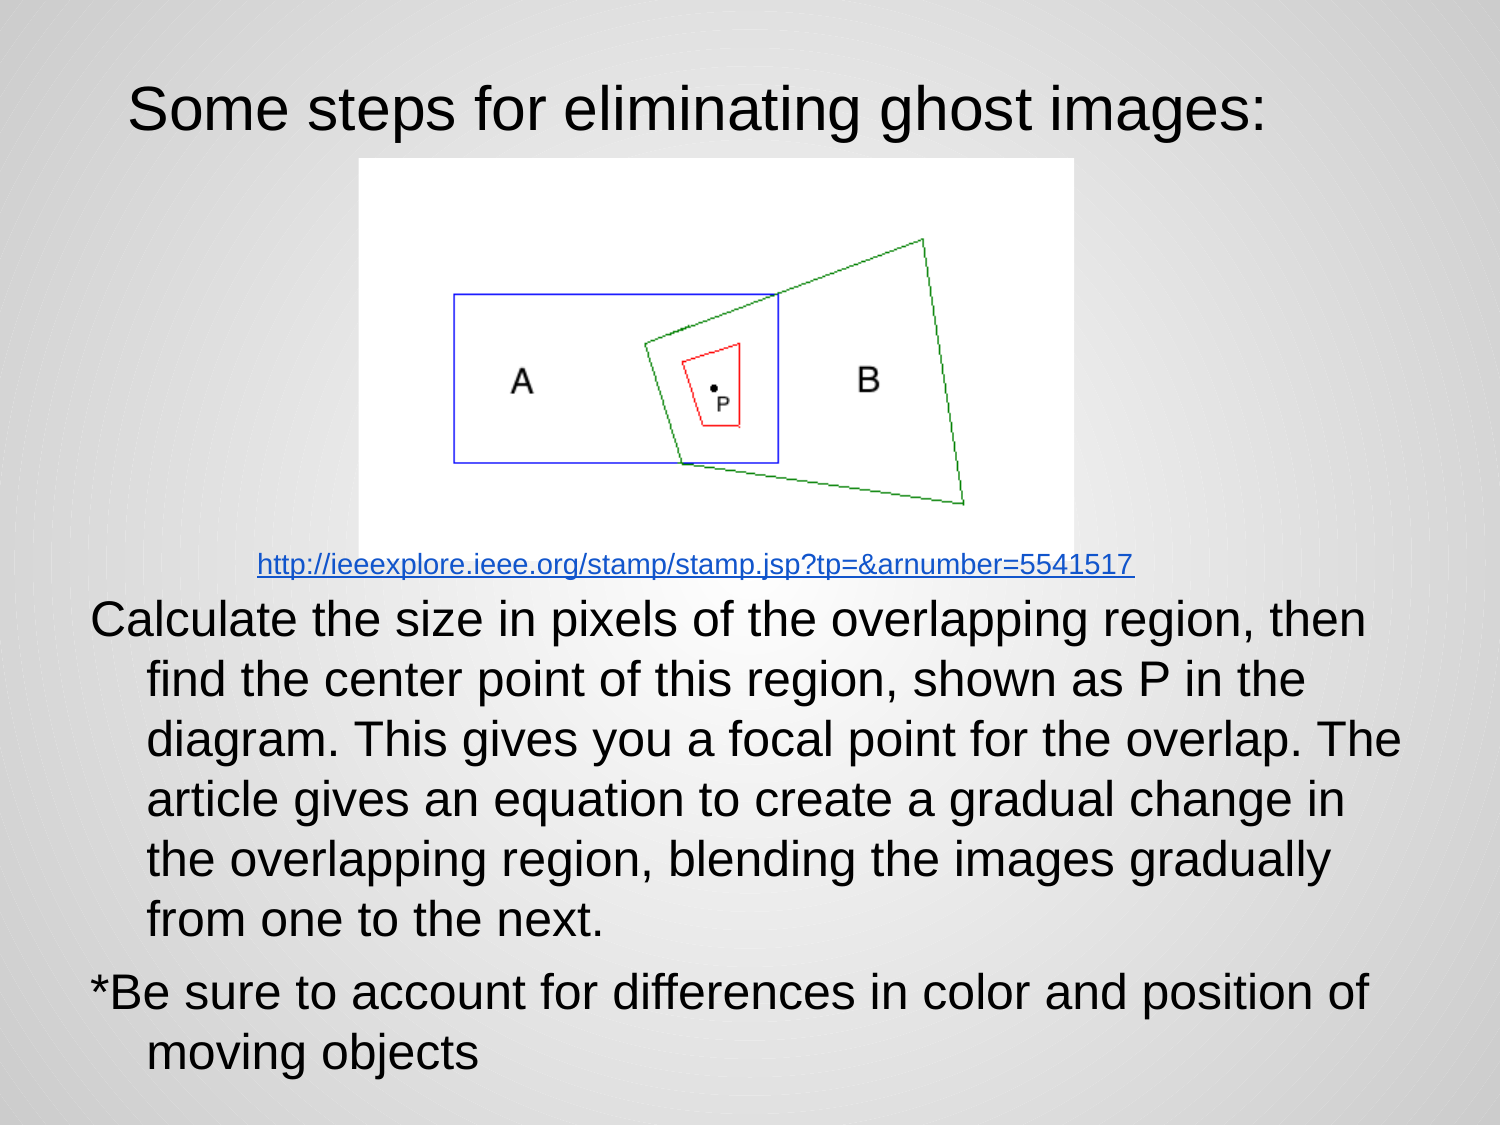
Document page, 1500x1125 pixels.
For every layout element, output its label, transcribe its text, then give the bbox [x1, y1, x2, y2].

text_box [358, 158, 1075, 530]
title Some steps for eliminating ghost images: [75, 0, 1425, 159]
list Calculate the size in pixels of the overlapping region, then find the center point of this region, shown as P in the diagram. This gives you a focal point for the overlap. The article gives an equation to create a gradual change in the overlapping region, blending the images gradually from one to the next. *Be sure to account for differences in color and position of moving objects [75, 571, 1425, 1125]
text_box http://ieeexplore.ieee.org/stamp/stamp.jsp?tp=&arnumber=5541517 [242, 530, 1191, 595]
text_box [299, 595, 1167, 600]
